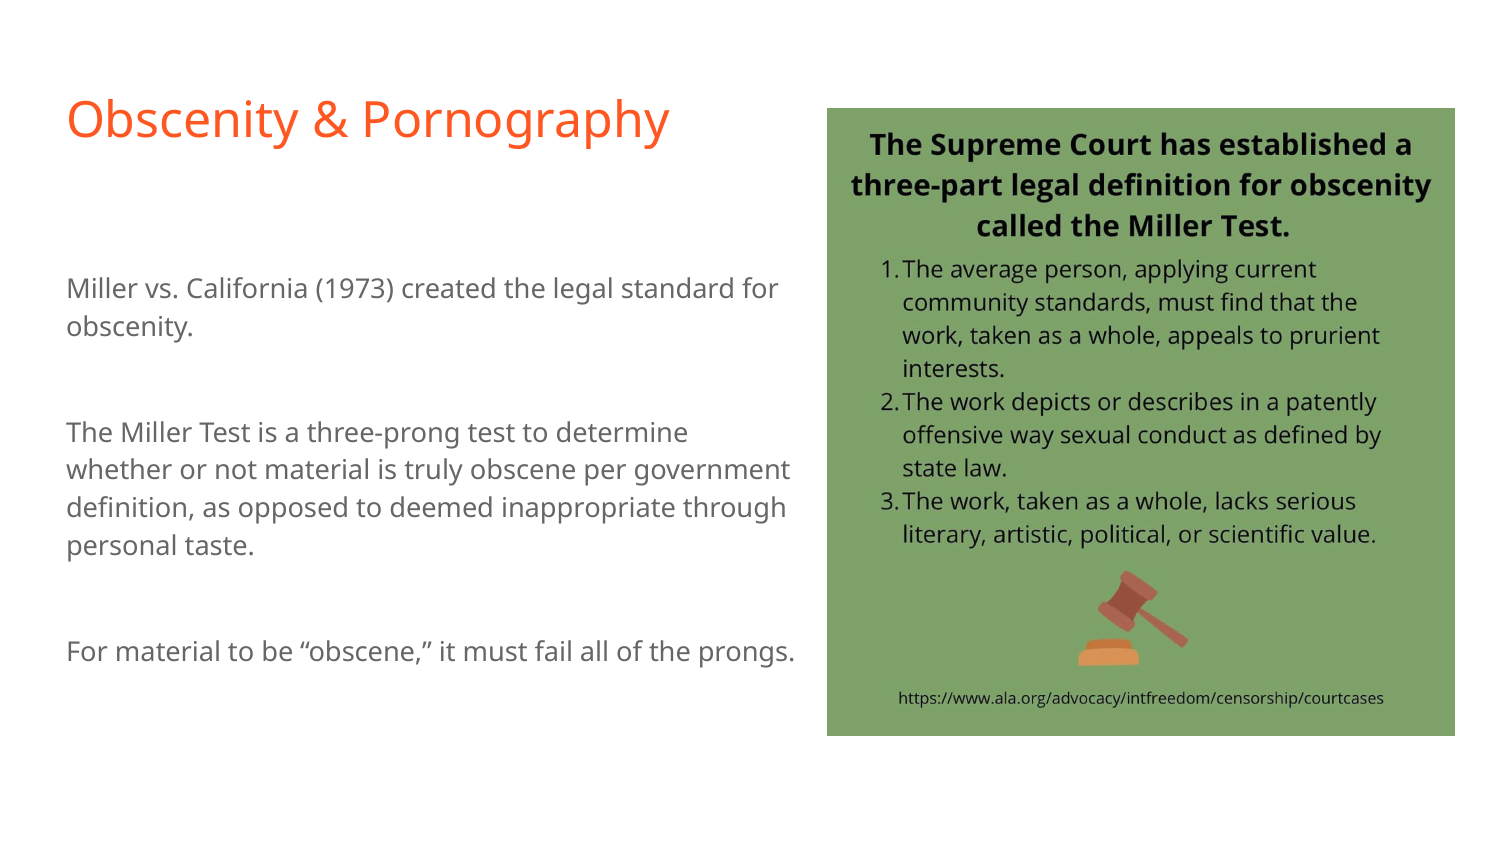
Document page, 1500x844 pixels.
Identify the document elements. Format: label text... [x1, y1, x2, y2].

list Miller vs. California (1973) created the legal standard for obscenity. The Miller Test is a three-prong test to determine whether or not material is truly obscene per government definition, as opposed to deemed inappropriate through personal taste. For material to be “obscene,” it must fail all of the prongs. [51, 251, 814, 723]
title Obscenity & Pornography [51, 72, 1449, 167]
picture [827, 108, 1455, 736]
